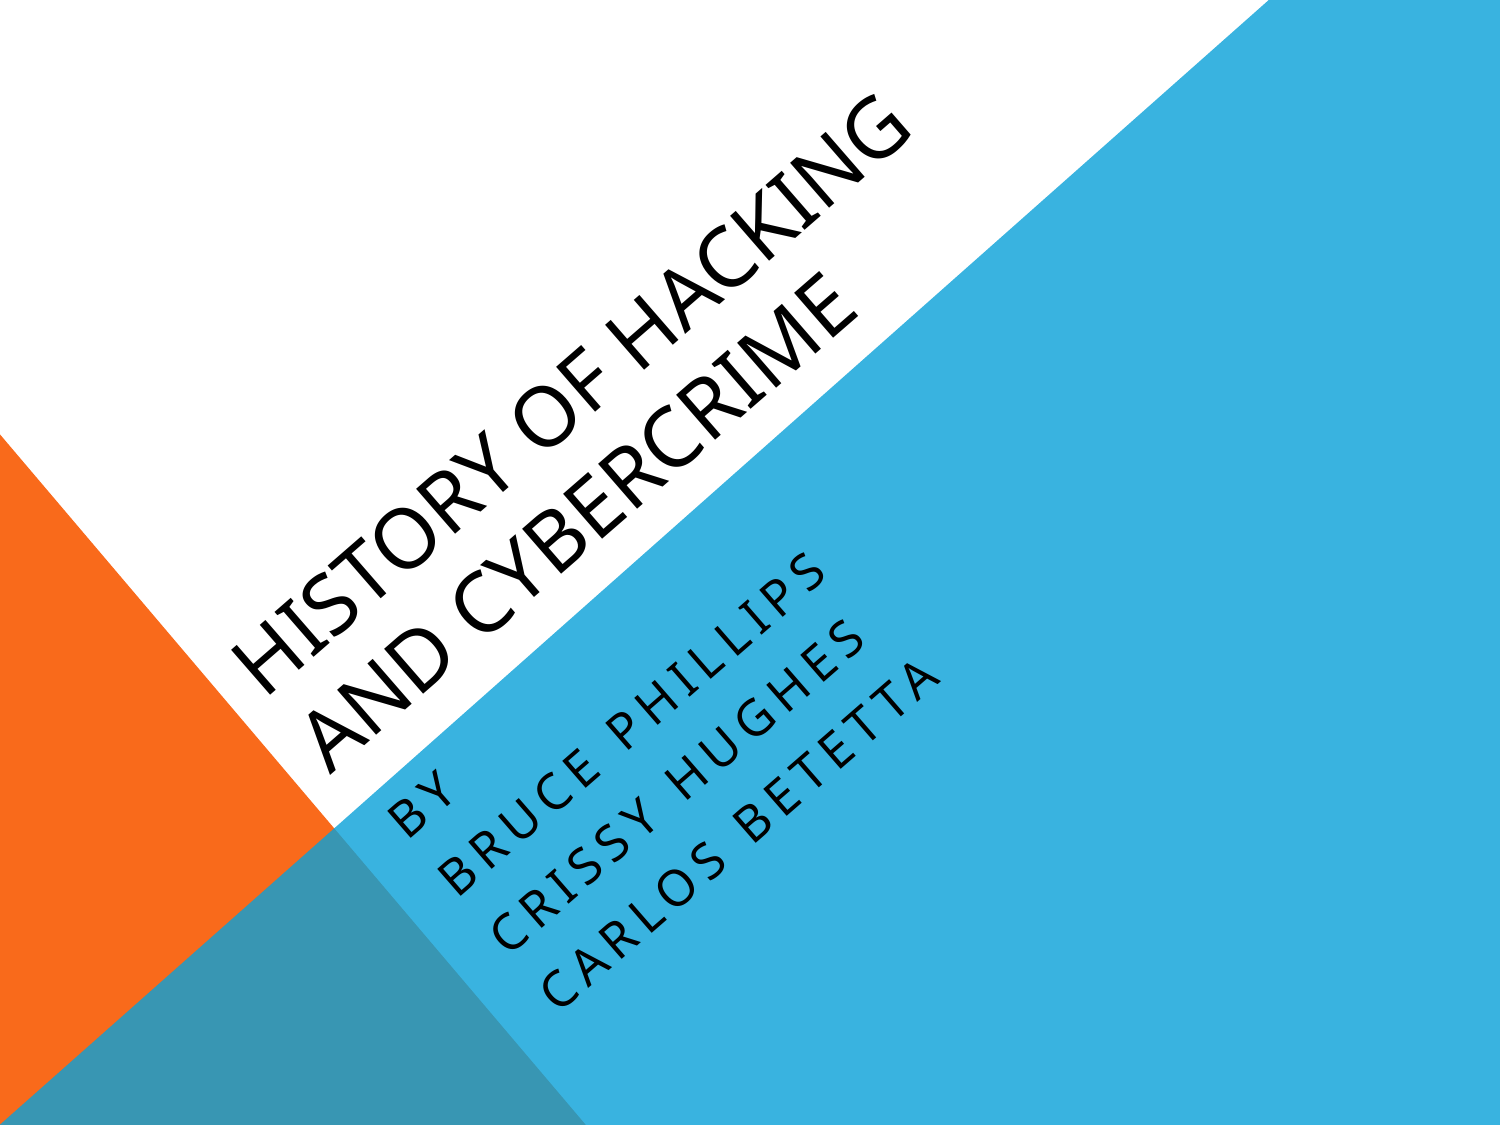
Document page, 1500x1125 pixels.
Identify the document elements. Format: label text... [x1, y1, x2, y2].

subtitle By Bruce Phillips Crissy Hughes Carlos Betetta [362, 115, 1352, 1028]
title History of Hacking and Cybercrime [125, 0, 1039, 800]
